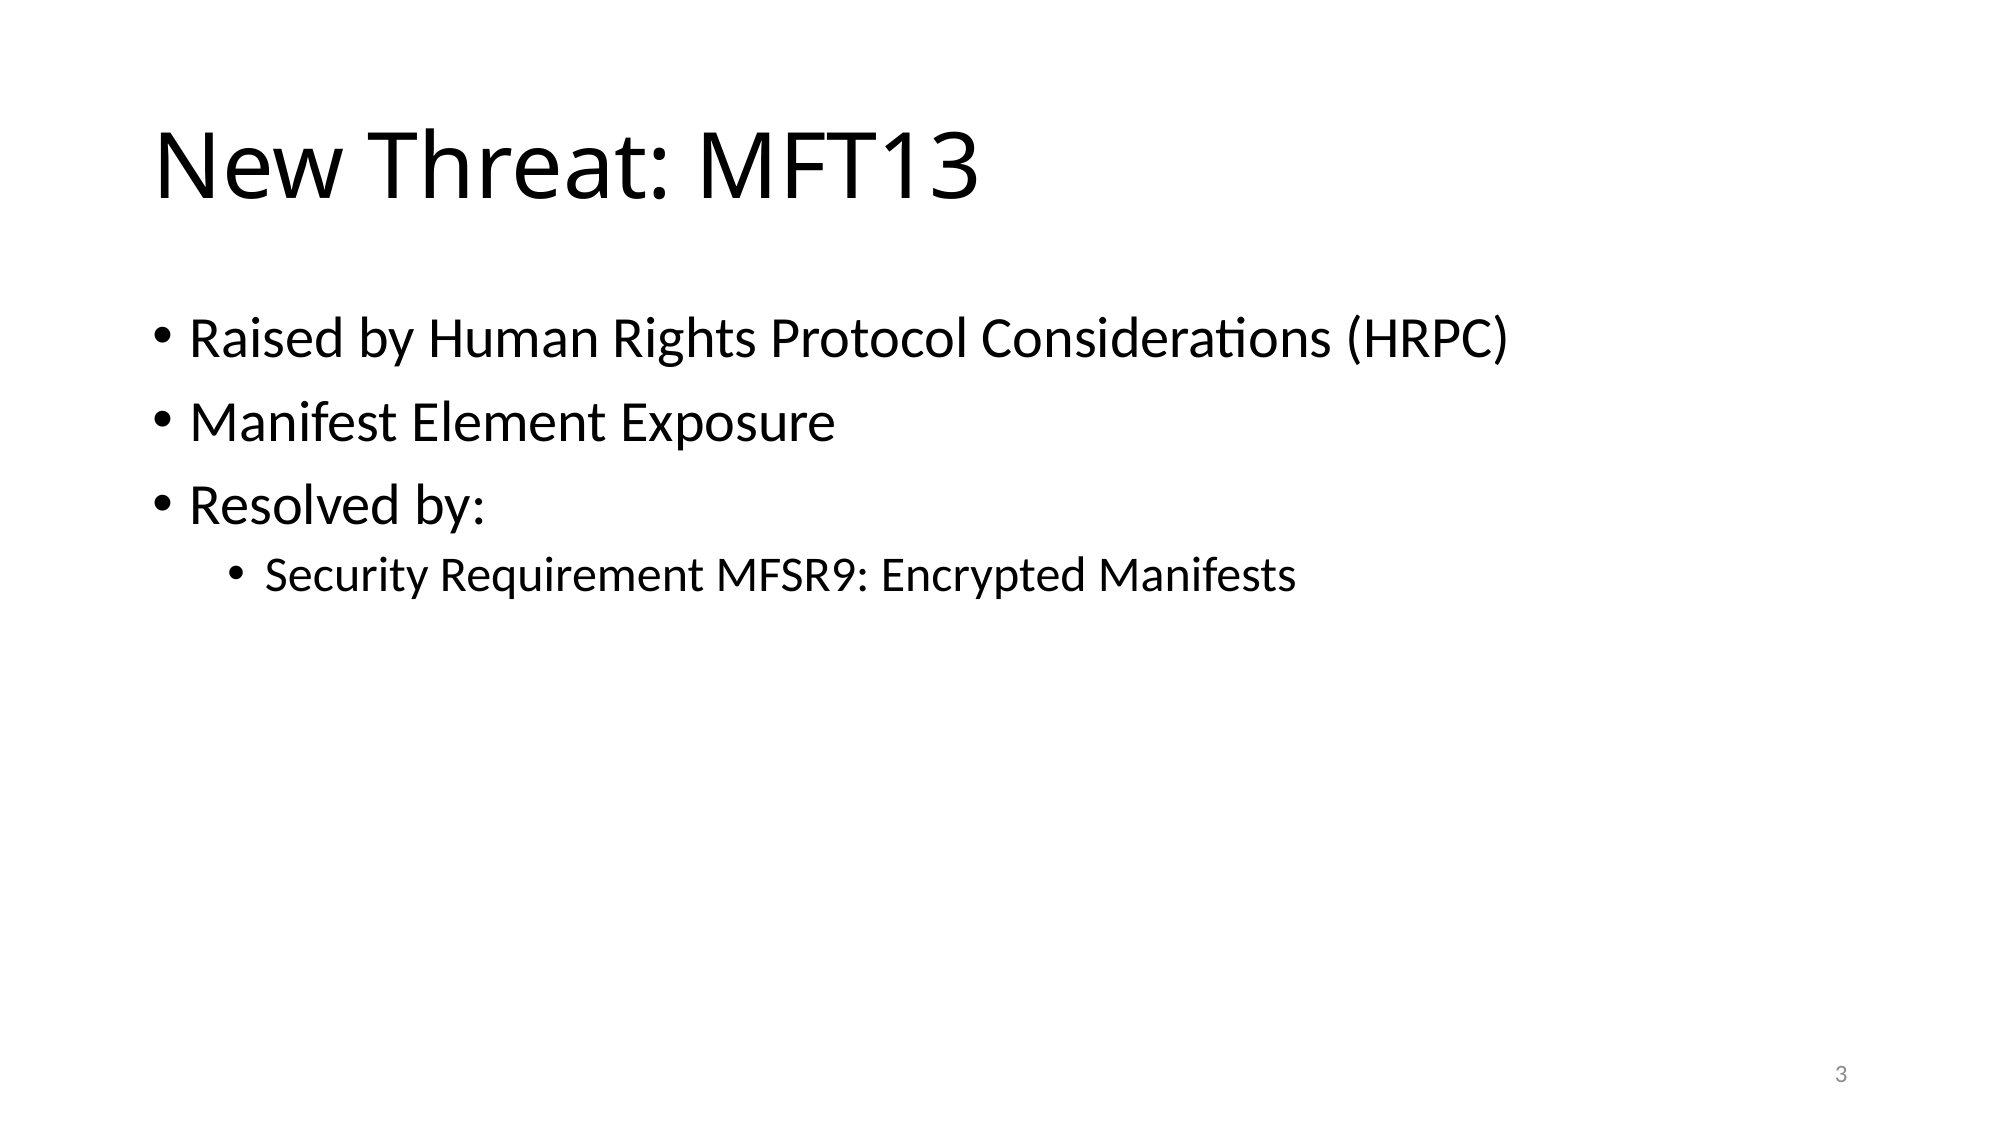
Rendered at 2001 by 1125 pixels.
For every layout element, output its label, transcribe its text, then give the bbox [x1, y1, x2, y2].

title New Threat: MFT13 [137, 59, 1863, 278]
list Raised by Human Rights Protocol Considerations (HRPC) Manifest Element Exposure Resolved by: Security Requirement MFSR9: Encrypted Manifests [137, 299, 1863, 1014]
slide_number 2 [1412, 1042, 1863, 1103]
